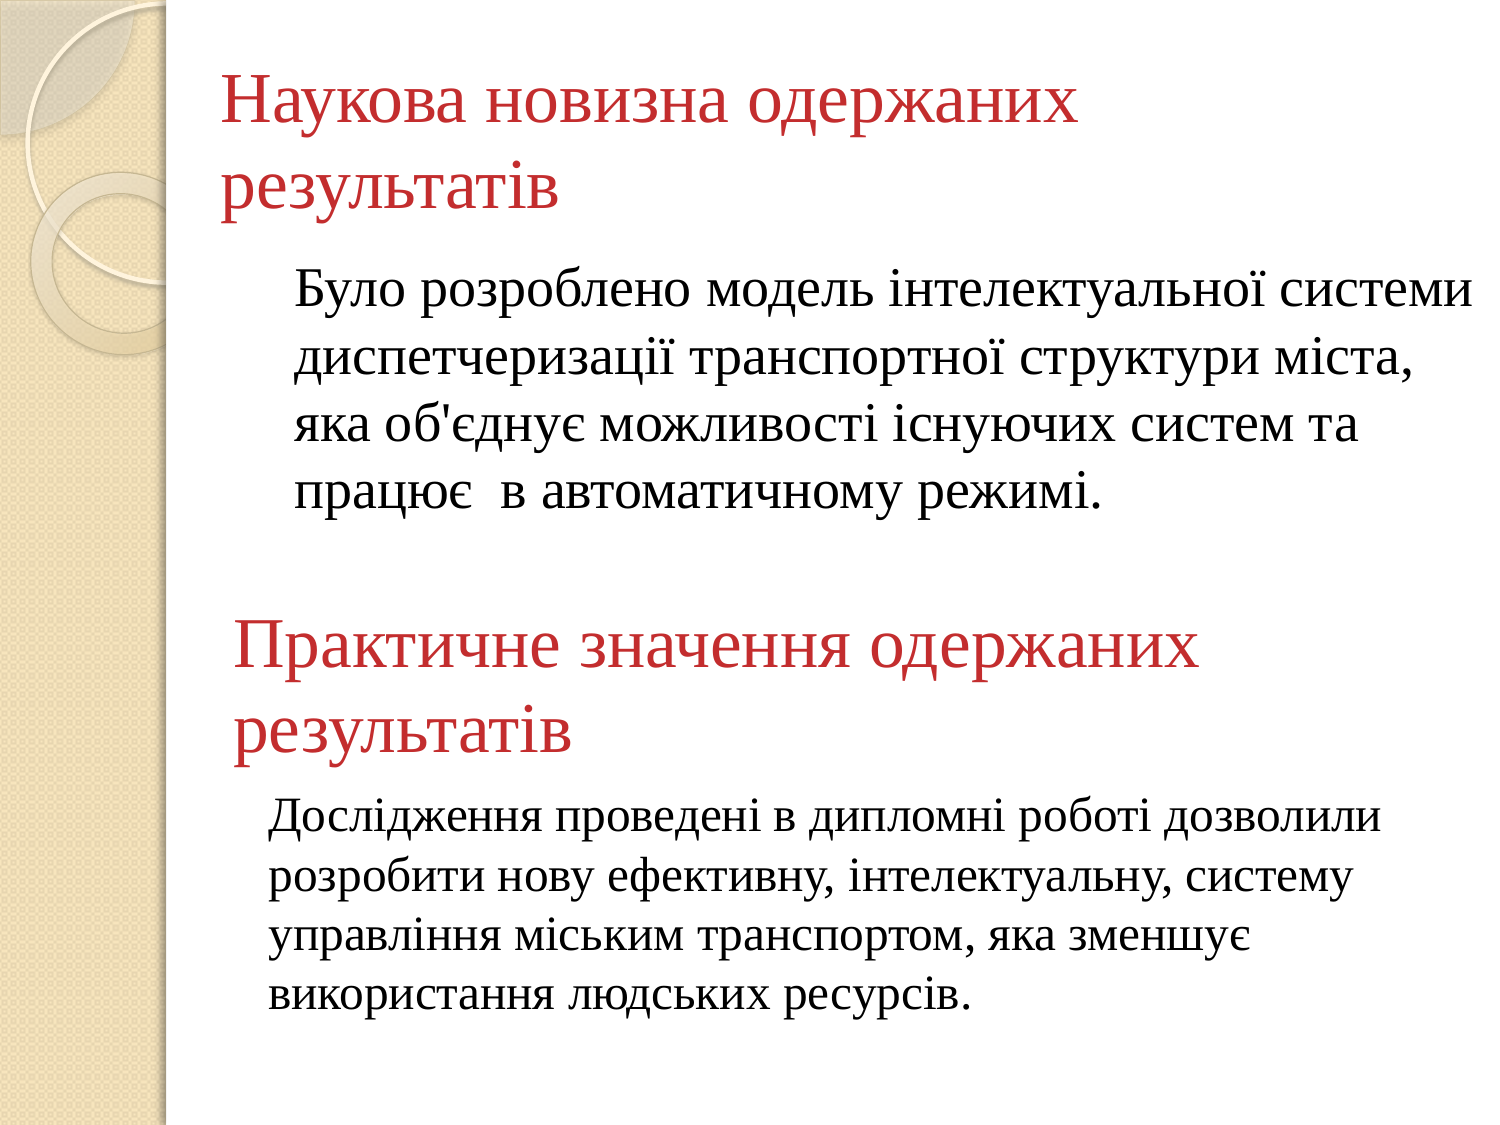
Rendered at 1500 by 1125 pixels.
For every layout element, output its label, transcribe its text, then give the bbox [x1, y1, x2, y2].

title Наукова новизна одержаних результатів [205, 42, 1436, 231]
text_box Дослідження проведені в дипломні роботі дозволили розробити нову ефективну, інтелектуальну, систему управління міським транспортом, яка зменшує використання людських ресурсів. [242, 775, 1400, 1072]
list Було розроблено модель інтелектуальної системи диспетчеризації транспортної структури міста, яка об'єднує можливості існуючих систем та працює в автоматичному режимі. [266, 243, 1497, 534]
text_box Практичне значення одержаних результатів [218, 587, 1449, 776]
